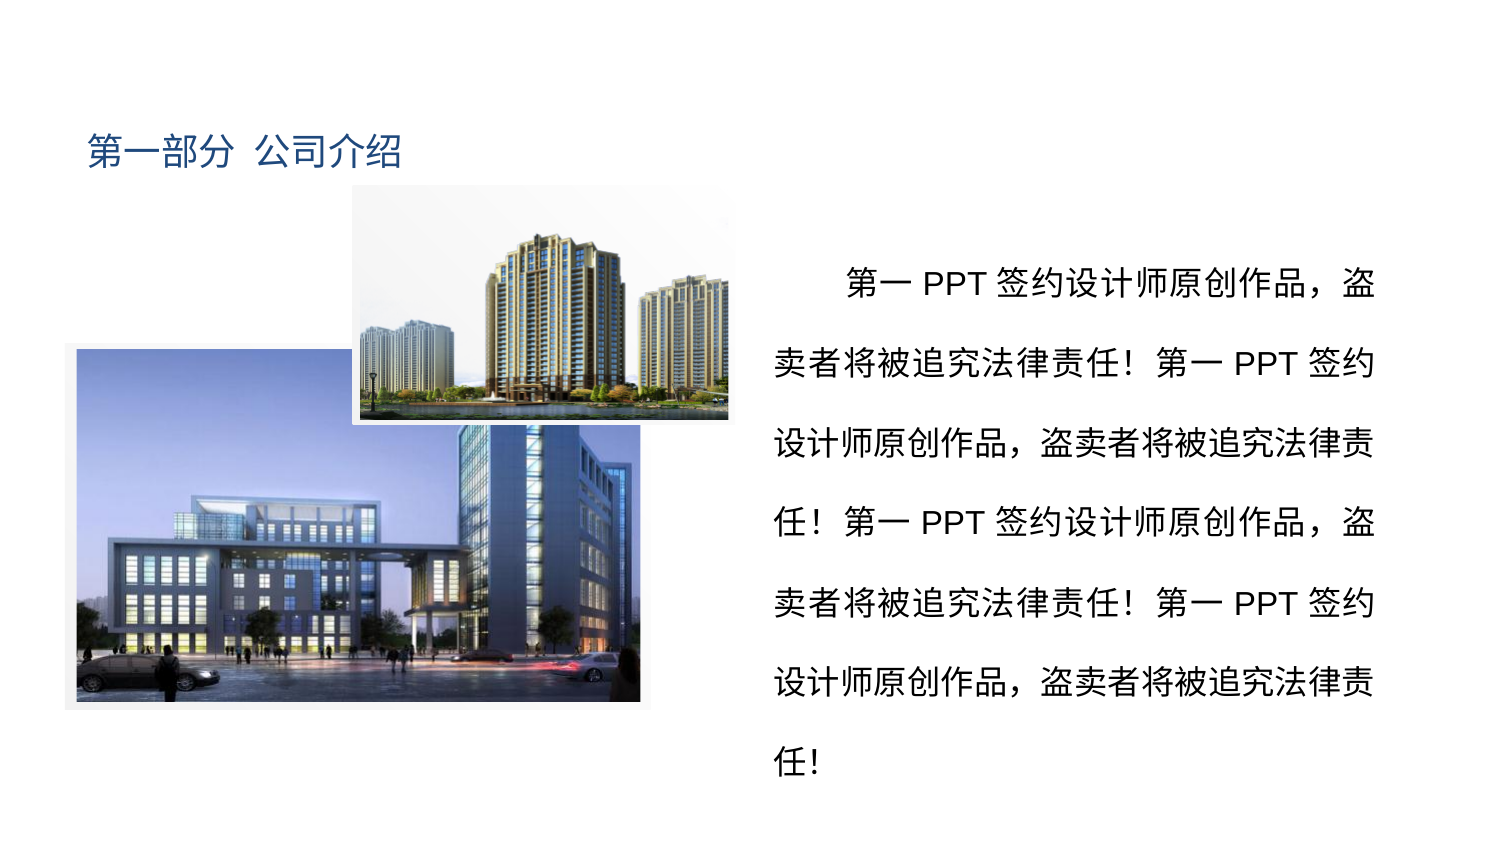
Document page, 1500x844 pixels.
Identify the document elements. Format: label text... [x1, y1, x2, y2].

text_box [64, 342, 651, 710]
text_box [352, 185, 736, 426]
text_box 第一PPT签约设计师原创作品，盗卖者将被追究法律责任！第一PPT签约设计师原创作品，盗卖者将被追究法律责任！第一PPT签约设计师原创作品，盗卖者将被追究法律责任！第一PPT签约设计师原创作品，盗卖者将被追究法律责任！ [773, 222, 1376, 844]
title 第一部分 公司介绍 [75, 111, 1426, 190]
